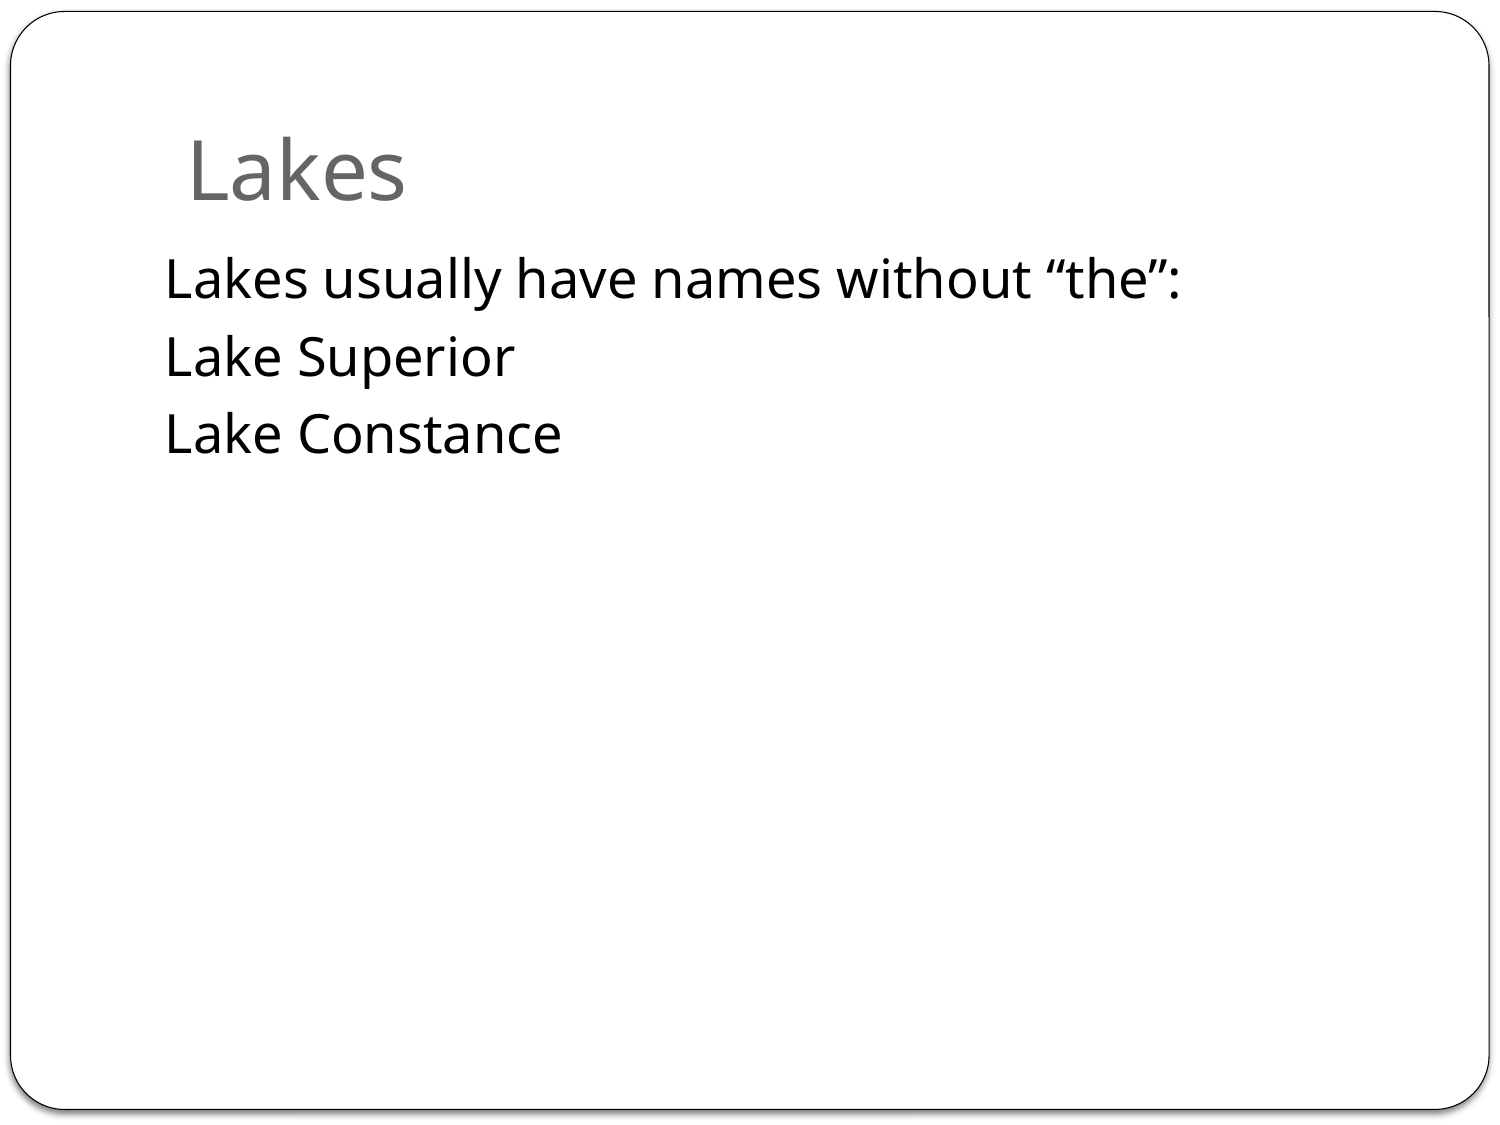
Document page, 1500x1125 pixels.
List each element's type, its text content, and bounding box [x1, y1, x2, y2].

list Lakes usually have names without “the”: Lake Superior Lake Constance [150, 237, 1425, 988]
title Lakes [150, 45, 1425, 233]
